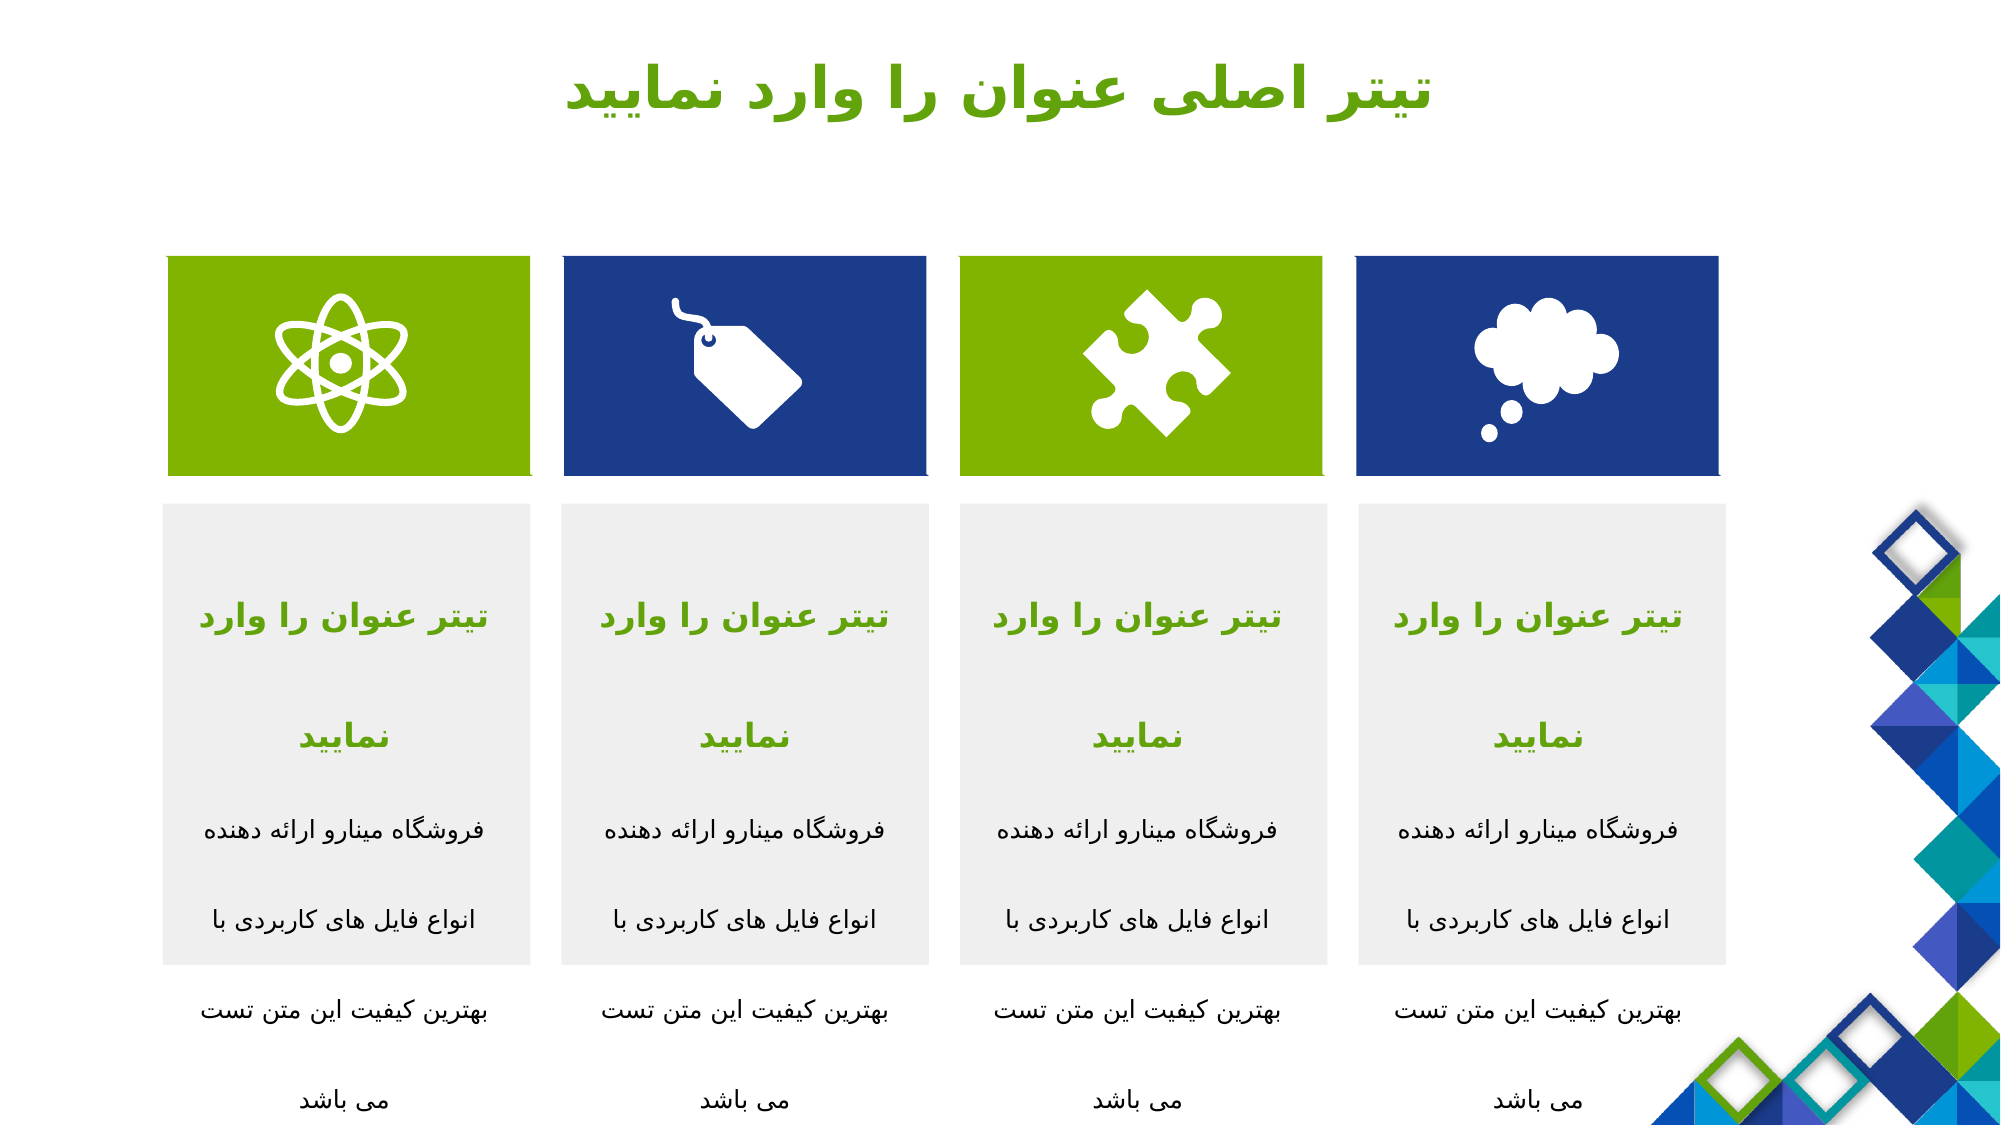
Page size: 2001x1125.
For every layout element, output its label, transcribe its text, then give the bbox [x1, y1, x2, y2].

text_box تیتر عنوان را وارد نمایید فروشگاه مینارو ارائه دهنده انواع فایل های کاربردی با بهترین کیفیت این متن تست می باشد [957, 507, 1318, 1121]
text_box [957, 255, 1325, 289]
text_box تیتر عنوان را وارد نمایید فروشگاه مینارو ارائه دهنده انواع فایل های کاربردی با بهترین کیفیت این متن تست می باشد [565, 507, 926, 1121]
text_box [165, 255, 533, 476]
text_box تیتر اصلی عنوان را وارد نمایید [0, 42, 2000, 128]
text_box [960, 503, 1328, 965]
text_box [1358, 503, 1726, 965]
text_box [162, 503, 531, 965]
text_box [957, 443, 1325, 476]
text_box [271, 289, 1620, 443]
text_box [561, 255, 929, 289]
picture [1650, 491, 2001, 1125]
text_box [561, 503, 929, 965]
text_box تیتر عنوان را وارد نمایید فروشگاه مینارو ارائه دهنده انواع فایل های کاربردی با بهترین کیفیت این متن تست می باشد [164, 507, 525, 1121]
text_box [1353, 255, 1722, 476]
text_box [561, 443, 929, 476]
text_box تیتر عنوان را وارد نمایید فروشگاه مینارو ارائه دهنده انواع فایل های کاربردی با بهترین کیفیت این متن تست می باشد [1358, 507, 1719, 1121]
picture [1650, 1121, 1694, 1125]
